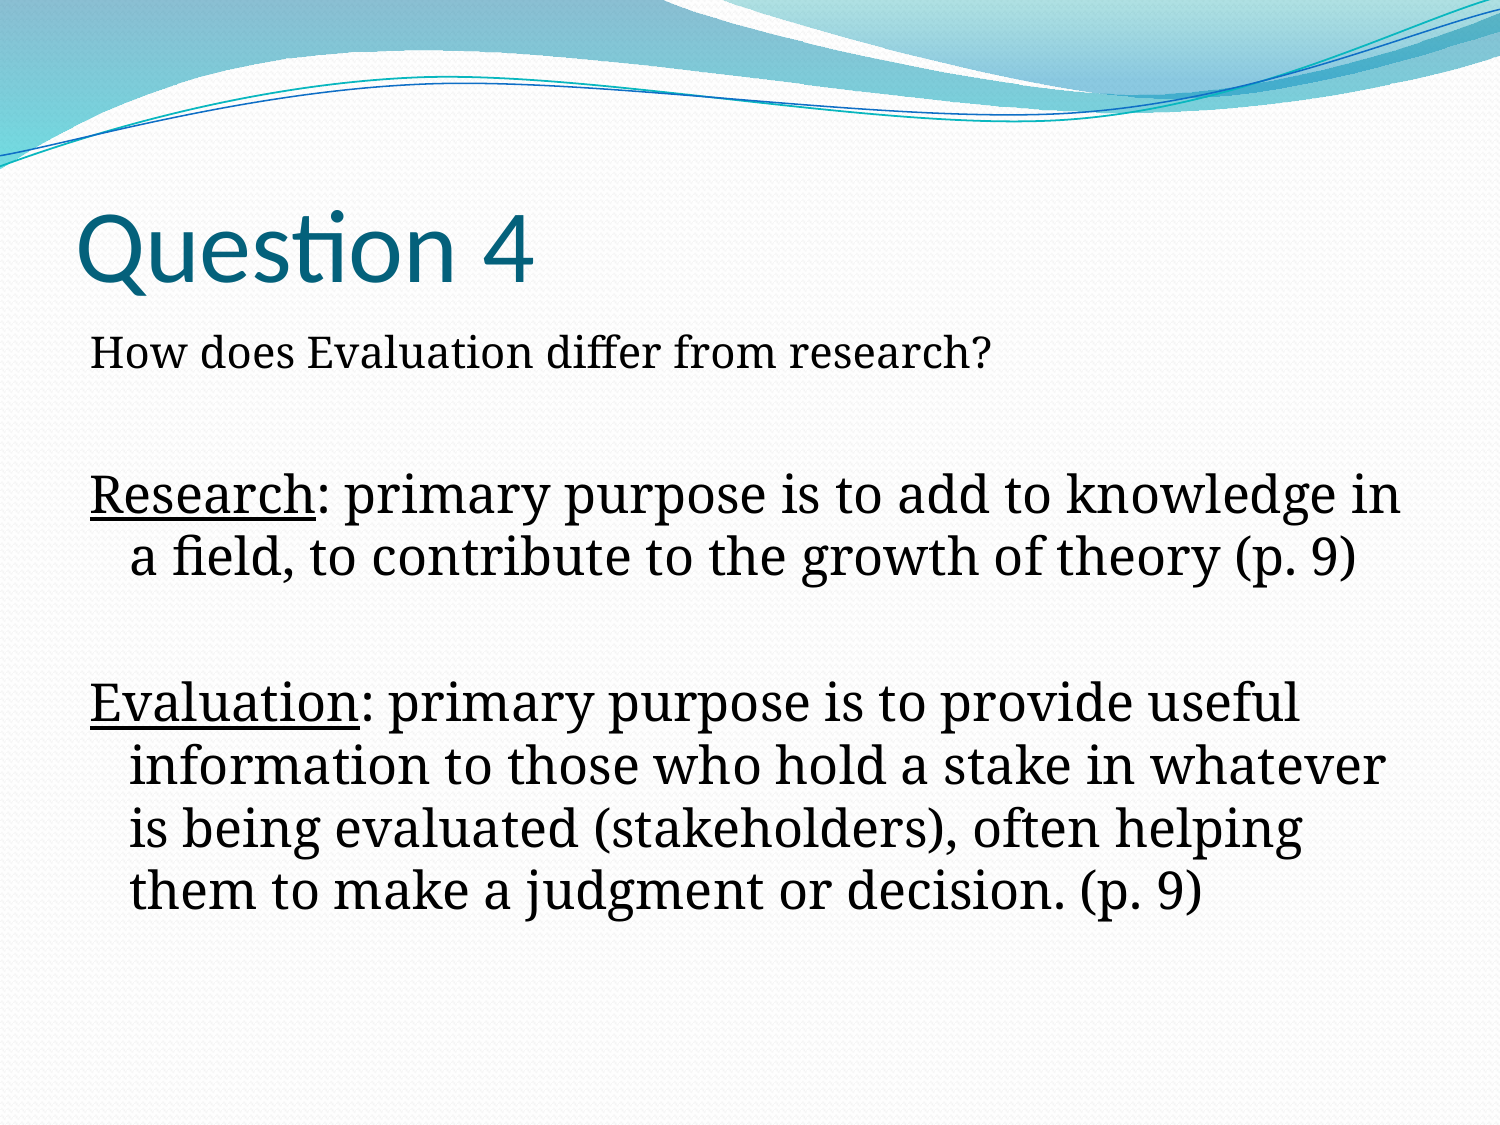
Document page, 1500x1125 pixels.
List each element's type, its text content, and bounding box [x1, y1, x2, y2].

list How does Evaluation differ from research? Research: primary purpose is to add to knowledge in a field, to contribute to the growth of theory (p. 9) Evaluation: primary purpose is to provide useful information to those who hold a stake in whatever is being evaluated (stakeholders), often helping them to make a judgment or decision. (p. 9) [75, 317, 1425, 1038]
title Question 4 [75, 115, 1425, 303]
